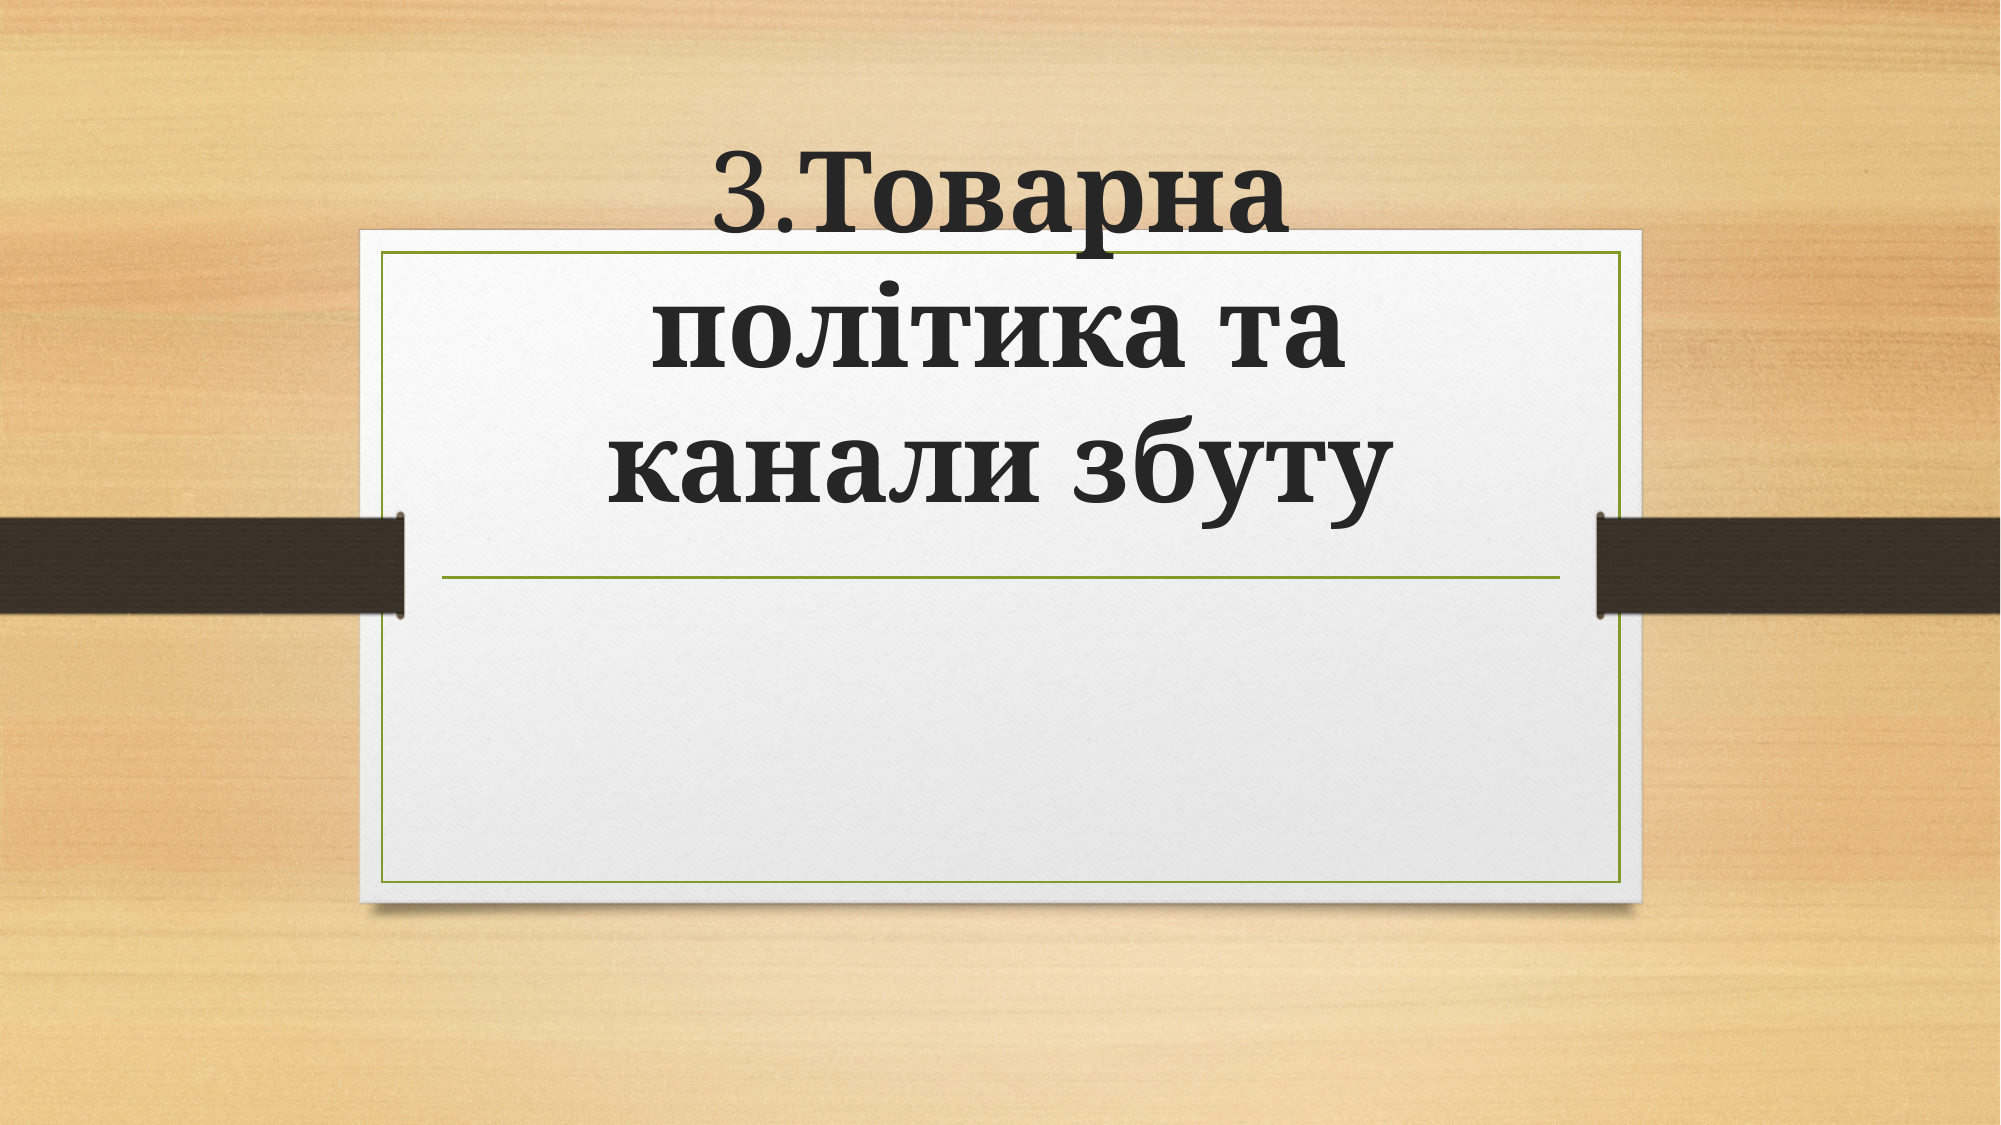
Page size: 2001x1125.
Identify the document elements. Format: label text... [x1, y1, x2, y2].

picture [0, 0, 2001, 1125]
title 3.Товарна політика та канали збуту [441, 418, 1560, 668]
